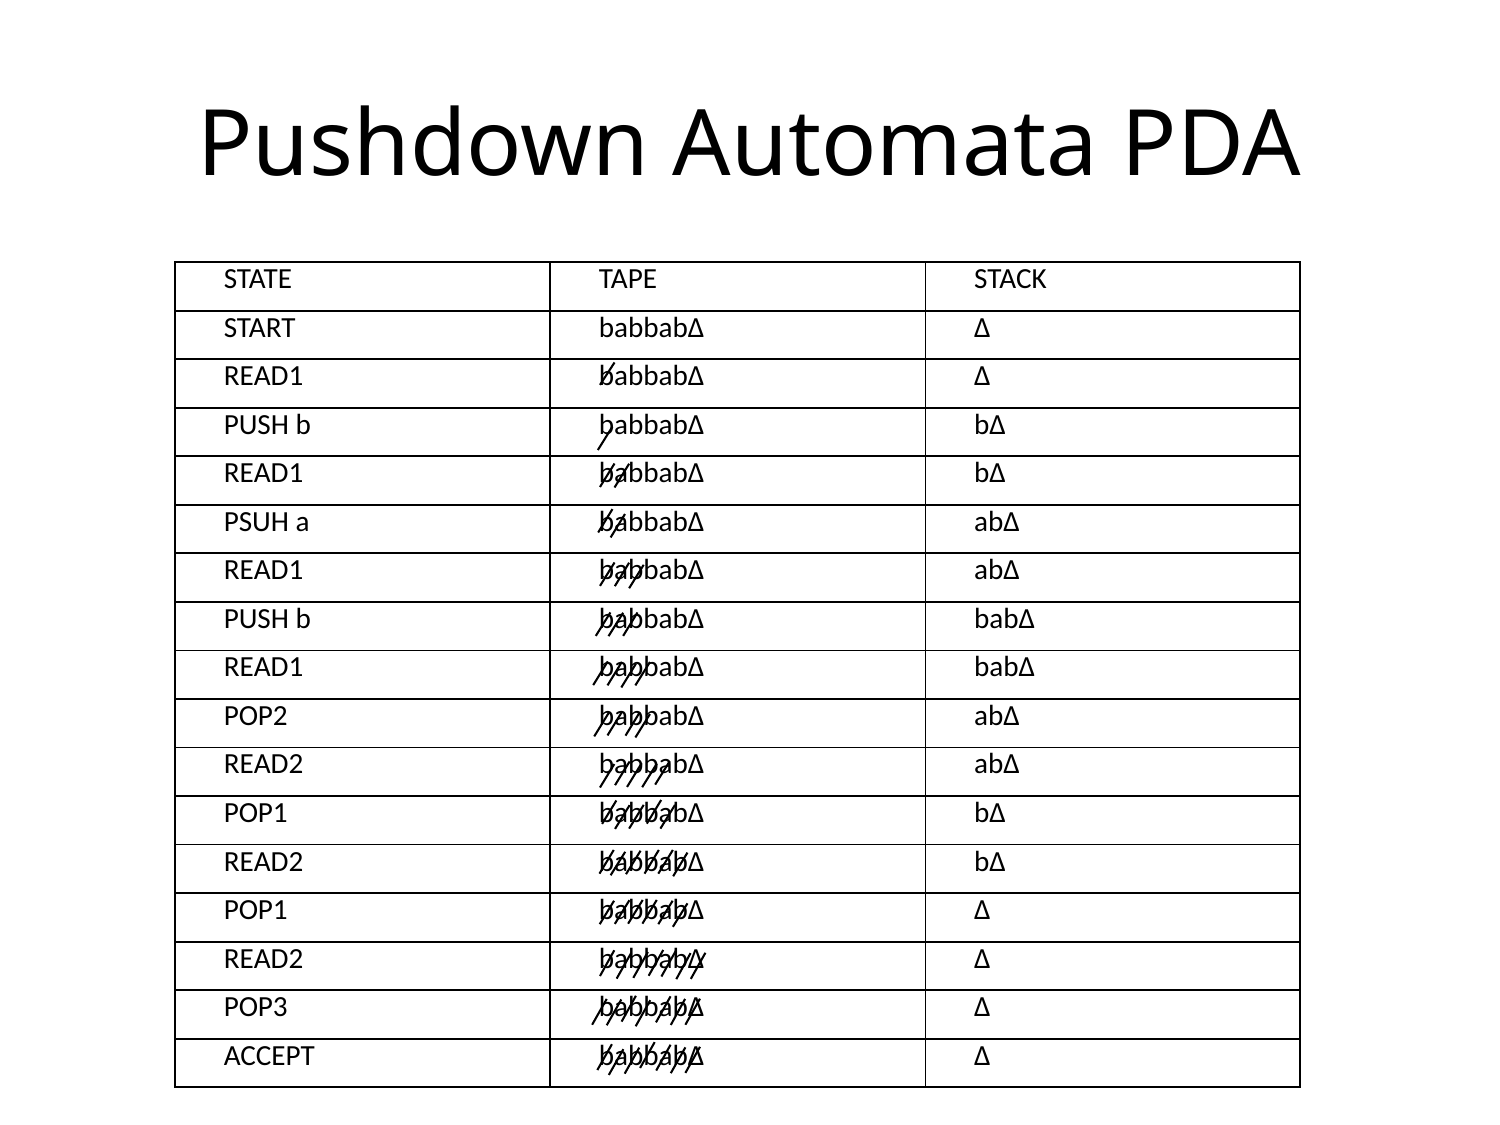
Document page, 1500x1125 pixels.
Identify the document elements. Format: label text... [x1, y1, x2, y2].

table_cell abΔ [926, 700, 1299, 747]
table_cell bΔ [926, 797, 1299, 844]
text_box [599, 849, 615, 874]
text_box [610, 851, 623, 876]
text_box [616, 463, 630, 488]
table_cell babbabΔ [551, 457, 925, 504]
table_cell babbabΔ [551, 603, 925, 650]
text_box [621, 995, 637, 1022]
table_cell babbabΔ [551, 506, 925, 552]
table_cell abΔ [926, 554, 1299, 601]
table_cell babbabΔ [551, 797, 925, 844]
table_cell babΔ [926, 603, 1299, 650]
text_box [610, 661, 623, 686]
table_header STATE [176, 263, 549, 310]
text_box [635, 661, 651, 686]
table_cell bΔ [926, 845, 1299, 892]
table_cell POP3 [176, 991, 549, 1038]
table_cell babbabΔ [551, 360, 925, 407]
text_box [621, 663, 632, 688]
table_cell PUSH b [176, 409, 549, 455]
table_cell Δ [926, 1040, 1299, 1086]
table_cell PSUH a [176, 506, 549, 552]
title Pushdown Automata PDA [75, 45, 1425, 233]
table_cell POP1 [176, 894, 549, 941]
table_cell bΔ [926, 409, 1299, 455]
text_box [678, 903, 688, 928]
table_cell START [176, 312, 549, 358]
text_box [665, 950, 677, 977]
table_cell abΔ [926, 748, 1299, 795]
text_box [597, 1044, 613, 1071]
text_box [626, 763, 640, 788]
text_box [599, 949, 615, 977]
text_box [625, 850, 641, 875]
table_cell babbabΔ [551, 943, 925, 989]
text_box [673, 1047, 683, 1074]
table_cell Δ [926, 312, 1299, 358]
table_cell babbabΔ [551, 845, 925, 892]
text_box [648, 949, 664, 977]
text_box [614, 761, 628, 786]
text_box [599, 562, 615, 587]
table_cell Δ [926, 991, 1299, 1038]
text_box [685, 998, 701, 1025]
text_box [658, 1044, 671, 1071]
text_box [673, 998, 684, 1026]
table_cell ACCEPT [176, 1040, 549, 1086]
table_cell READ1 [176, 651, 549, 698]
table_cell READ2 [176, 943, 549, 989]
table_cell PUSH b [176, 603, 549, 650]
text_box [608, 1048, 622, 1076]
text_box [597, 508, 613, 533]
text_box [681, 952, 689, 980]
table_cell READ2 [176, 748, 549, 795]
table_header TAPE [551, 263, 925, 310]
table_cell babΔ [926, 651, 1299, 698]
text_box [625, 711, 641, 736]
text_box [644, 849, 660, 874]
table_cell babbabΔ [551, 1040, 925, 1086]
table_cell READ1 [176, 457, 549, 504]
table_cell babbabΔ [551, 312, 925, 358]
table_cell abΔ [926, 506, 1299, 552]
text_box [599, 362, 615, 386]
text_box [660, 849, 674, 874]
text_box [608, 711, 623, 736]
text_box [616, 562, 630, 587]
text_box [635, 713, 651, 738]
table_cell READ2 [176, 845, 549, 892]
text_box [628, 804, 642, 829]
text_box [642, 899, 658, 924]
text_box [622, 612, 638, 637]
table_cell Δ [926, 943, 1299, 989]
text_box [601, 800, 617, 825]
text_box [628, 564, 644, 589]
table_cell POP2 [176, 700, 549, 747]
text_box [599, 763, 615, 788]
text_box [633, 951, 645, 979]
table_cell POP1 [176, 797, 549, 844]
table_cell babbabΔ [551, 894, 925, 941]
table_cell Δ [926, 894, 1299, 941]
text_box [616, 952, 630, 979]
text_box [599, 463, 615, 488]
table_cell babbabΔ [551, 748, 925, 795]
table_cell babbabΔ [551, 991, 925, 1038]
table_cell babbabΔ [551, 700, 925, 747]
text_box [654, 760, 671, 785]
table_cell Δ [926, 360, 1299, 407]
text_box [641, 763, 651, 788]
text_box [597, 426, 613, 451]
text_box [627, 899, 641, 924]
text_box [595, 612, 611, 637]
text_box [685, 1046, 701, 1074]
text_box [599, 900, 612, 925]
table_header STACK [926, 263, 1299, 310]
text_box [591, 998, 605, 1025]
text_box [614, 899, 626, 925]
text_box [624, 1047, 636, 1074]
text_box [655, 996, 671, 1023]
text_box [678, 852, 688, 877]
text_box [594, 712, 610, 737]
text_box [646, 799, 662, 824]
table_cell READ1 [176, 554, 549, 601]
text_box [606, 999, 617, 1026]
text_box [659, 900, 673, 925]
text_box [592, 661, 609, 686]
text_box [690, 952, 706, 980]
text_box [660, 804, 676, 829]
table_cell READ1 [176, 360, 549, 407]
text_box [615, 513, 626, 538]
table_cell babbabΔ [551, 554, 925, 601]
table_cell bΔ [926, 457, 1299, 504]
table_cell babbabΔ [551, 651, 925, 698]
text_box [635, 1000, 651, 1027]
table_cell babbabΔ [551, 409, 925, 455]
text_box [639, 1041, 655, 1069]
